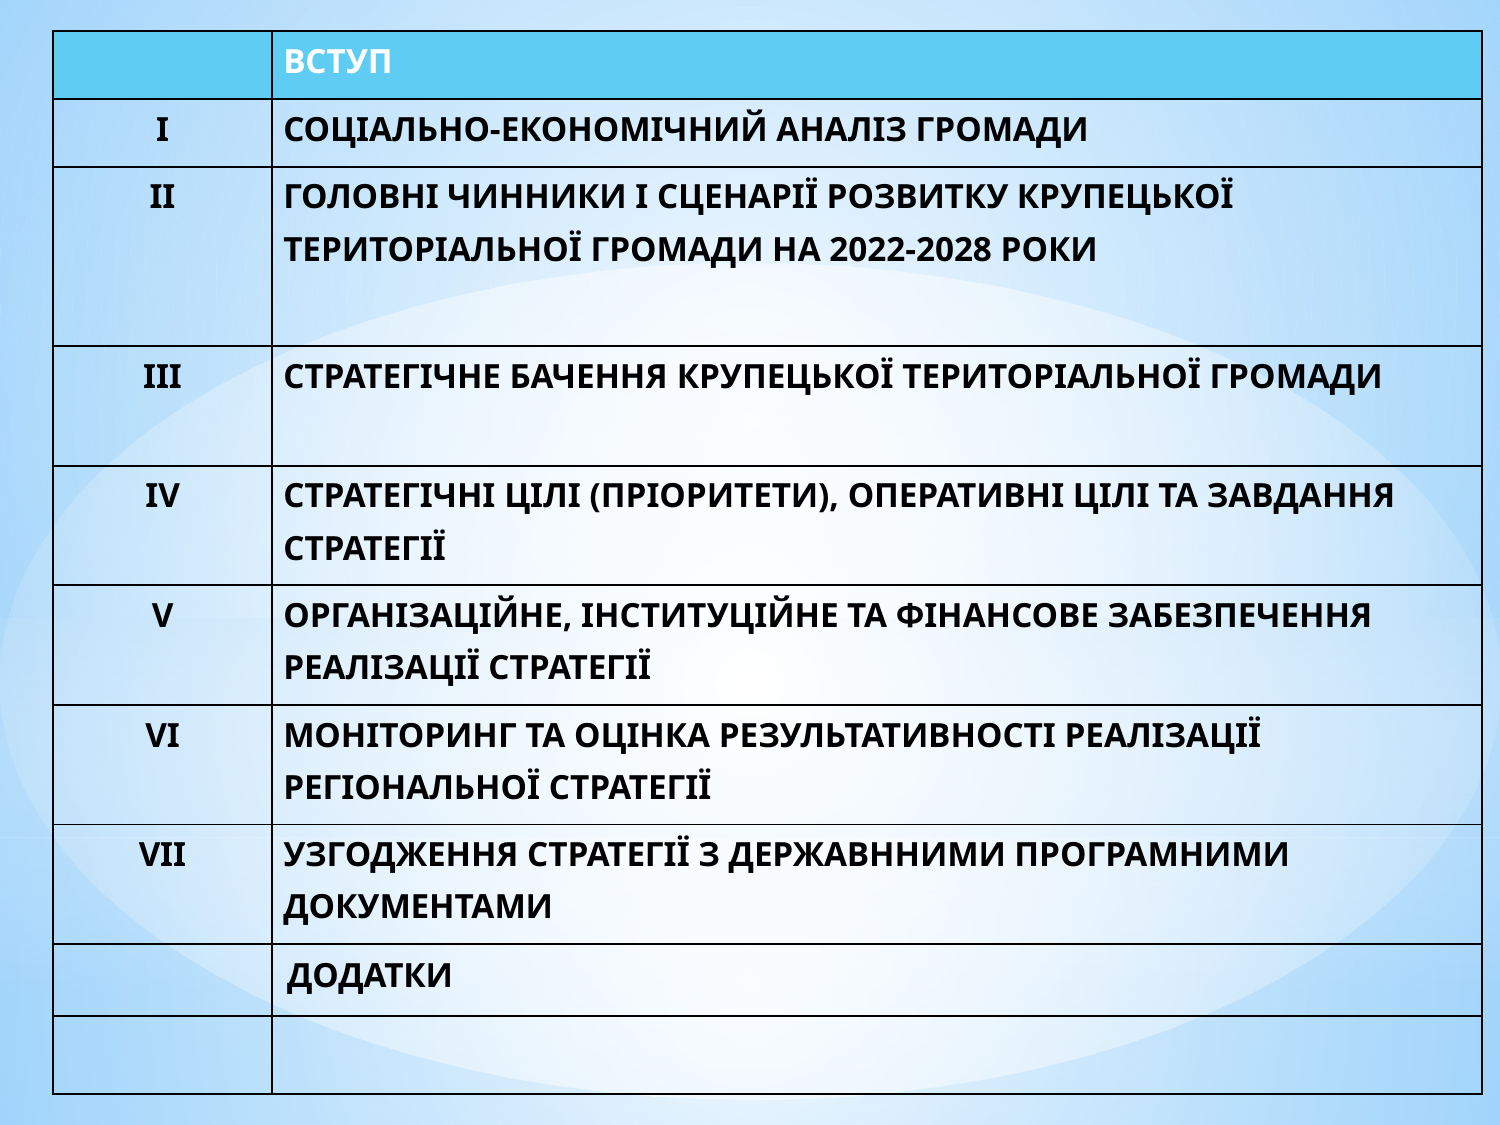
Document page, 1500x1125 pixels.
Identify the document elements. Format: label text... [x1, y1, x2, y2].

table_cell VII [54, 825, 271, 943]
table_cell МОНІТОРИНГ ТА ОЦІНКА РЕЗУЛЬТАТИВНОСТІ РЕАЛІЗАЦІЇ РЕГІОНАЛЬНОЇ СТРАТЕГІЇ [273, 706, 1481, 824]
table_cell IV [54, 467, 271, 584]
table_cell [54, 1017, 271, 1093]
table_cell УЗГОДЖЕННЯ СТРАТЕГІЇ З ДЕРЖАВННИМИ ПРОГРАМНИМИ ДОКУМЕНТАМИ [273, 825, 1481, 943]
table_cell ГОЛОВНІ ЧИННИКИ І СЦЕНАРІЇ РОЗВИТКУ КРУПЕЦЬКОЇ ТЕРИТОРІАЛЬНОЇ ГРОМАДИ НА 2022-2028 РОКИ [273, 168, 1481, 345]
table_cell VI [54, 706, 271, 824]
table_cell СТРАТЕГІЧНІ ЦІЛІ (ПРІОРИТЕТИ), ОПЕРАТИВНІ ЦІЛІ ТА ЗАВДАННЯ СТРАТЕГІЇ [273, 467, 1481, 584]
table_cell ОРГАНІЗАЦІЙНЕ, ІНСТИТУЦІЙНЕ ТА ФІНАНСОВЕ ЗАБЕЗПЕЧЕННЯ РЕАЛІЗАЦІЇ СТРАТЕГІЇ [273, 586, 1481, 704]
table_header ВСТУП [273, 32, 1481, 98]
table_cell СОЦІАЛЬНО-ЕКОНОМІЧНИЙ АНАЛІЗ ГРОМАДИ [273, 100, 1481, 166]
table_cell [54, 945, 271, 1015]
table_cell V [54, 586, 271, 704]
table_cell СТРАТЕГІЧНЕ БАЧЕННЯ КРУПЕЦЬКОЇ ТЕРИТОРІАЛЬНОЇ ГРОМАДИ [273, 347, 1481, 465]
table_header [54, 32, 271, 98]
table_cell [273, 1017, 1481, 1093]
table_cell ДОДАТКИ [273, 945, 1481, 1015]
table_cell II [54, 168, 271, 345]
table_cell I [54, 100, 271, 166]
table_cell III [54, 347, 271, 465]
